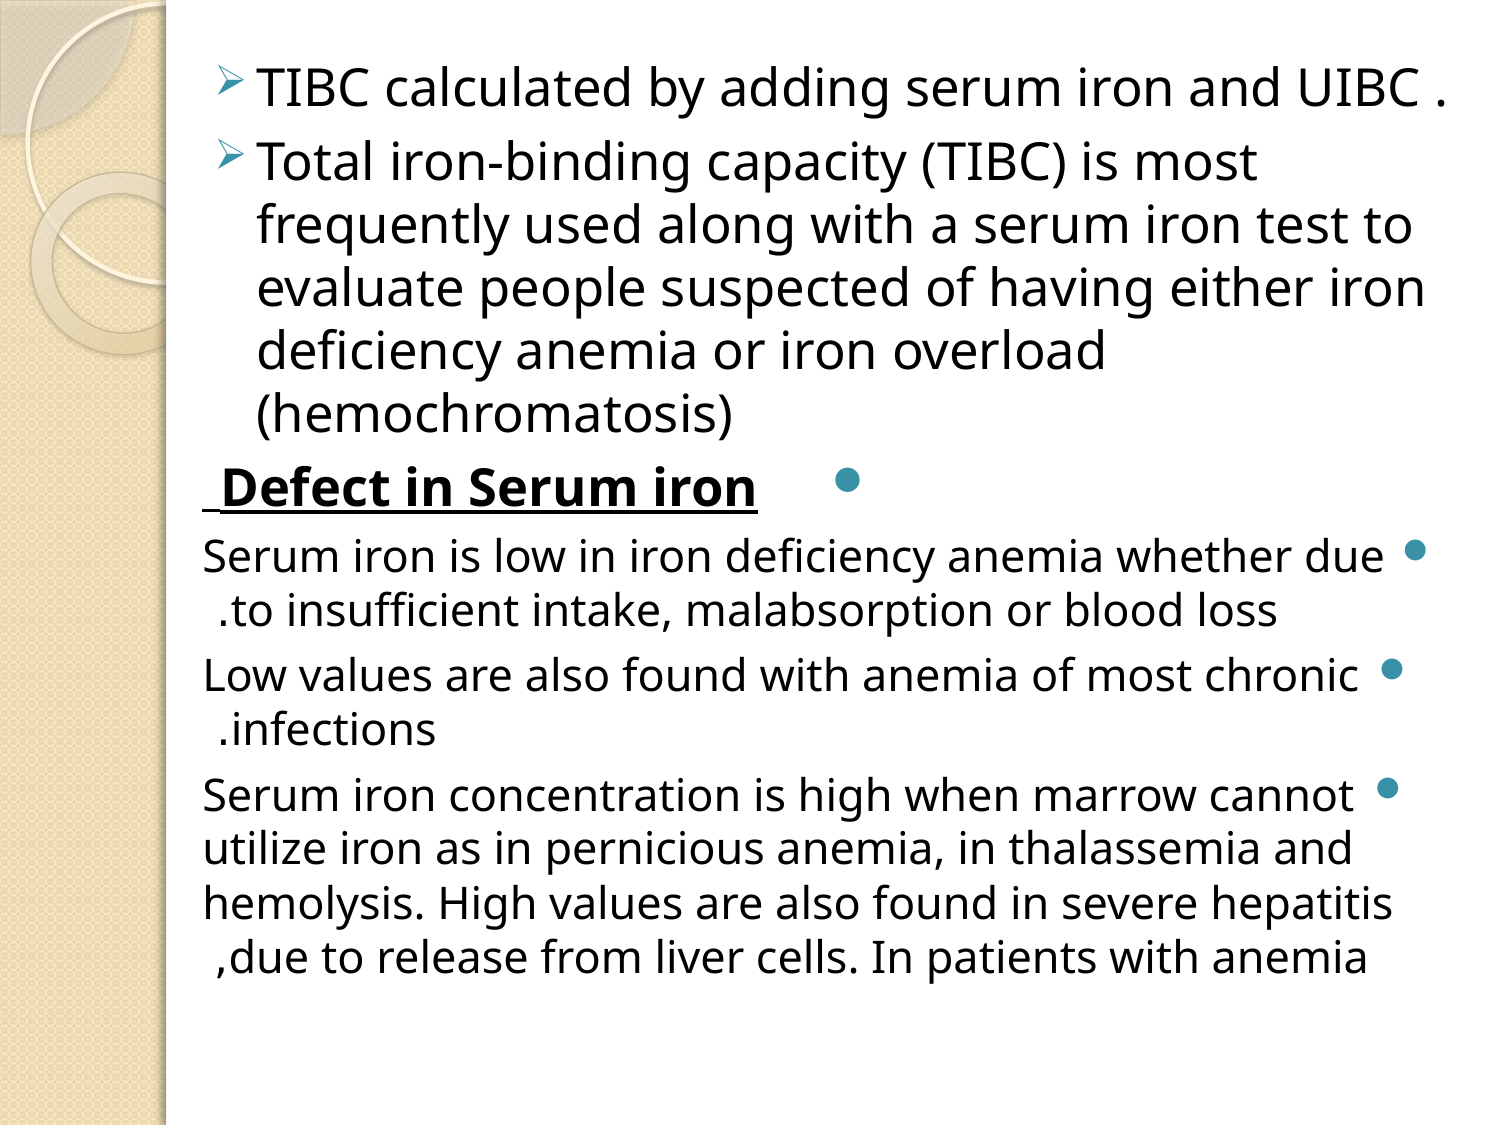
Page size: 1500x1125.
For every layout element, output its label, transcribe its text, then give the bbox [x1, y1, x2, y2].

list TIBC calculated by adding serum iron and UIBC . Total iron-binding capacity (TIBC) is most frequently used along with a serum iron test to evaluate people suspected of having either iron deficiency anemia or iron overload (hemochromatosis) Defect in Serum iron Serum iron is low in iron deficiency anemia whether due to insufficient intake, malabsorption or blood loss. Low values are also found with anemia of most chronic infections. Serum iron concentration is high when marrow cannot utilize iron as in pernicious anemia, in thalassemia and hemolysis. High values are also found in severe hepatitis due to release from liver cells. In patients with anemia, [187, 46, 1466, 1025]
